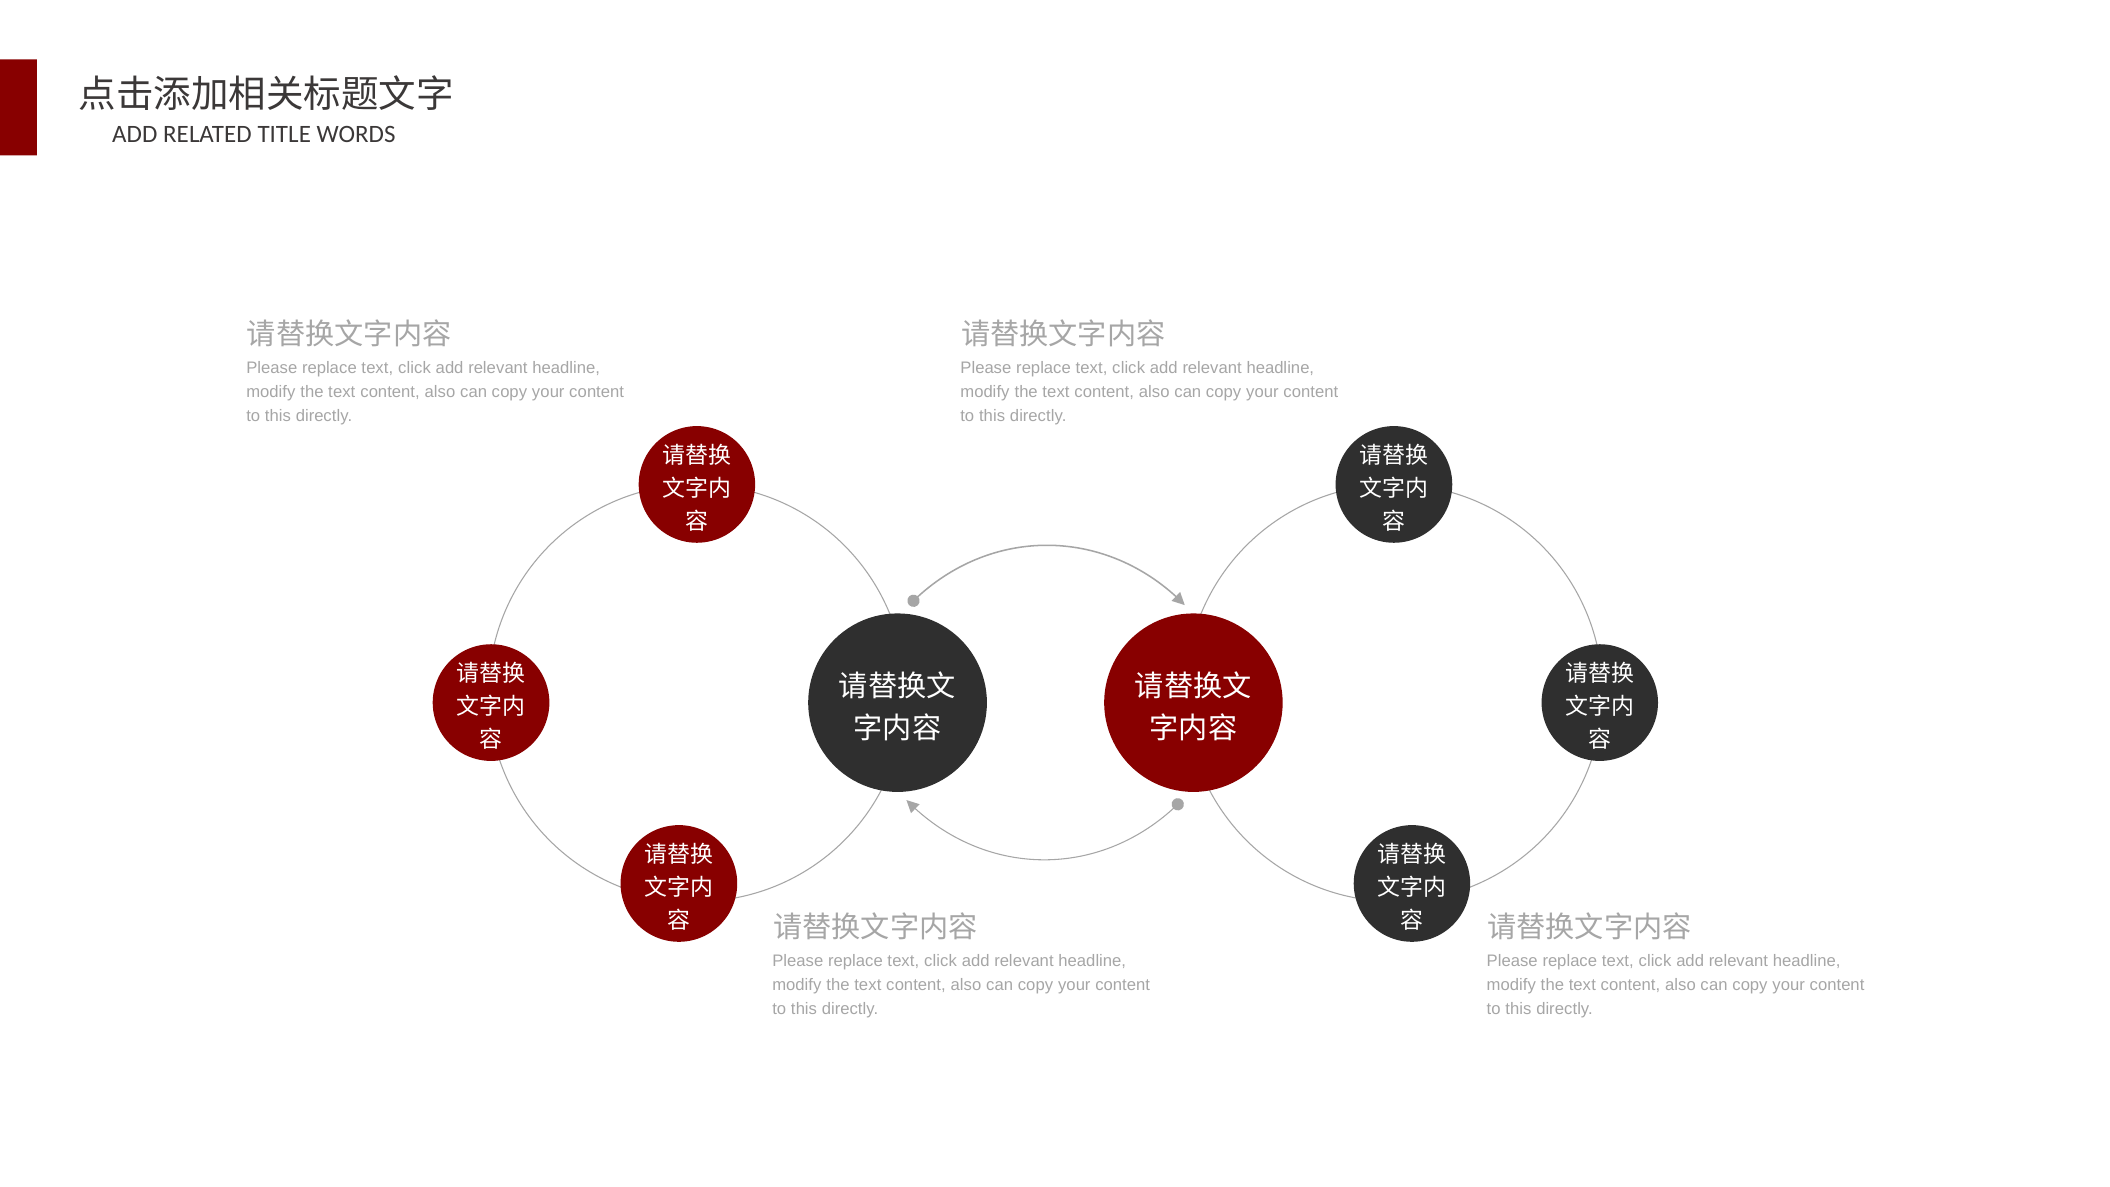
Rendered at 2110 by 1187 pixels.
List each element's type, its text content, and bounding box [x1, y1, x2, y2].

text_box Please replace text, click add relevant headline, modify the text content, also can copy your content to this directly. [246, 353, 634, 425]
text_box [494, 492, 890, 898]
text_box [907, 545, 1185, 705]
text_box 请替换文字内容 [1335, 426, 1453, 543]
text_box 请替换文字内容 [961, 308, 1167, 351]
text_box 请替换文字内容 [432, 644, 550, 761]
text_box Please replace text, click add relevant headline, modify the text content, also can copy your content to this directly. [1486, 945, 1874, 1018]
text_box 请替换文字内容 [773, 901, 978, 944]
text_box 请替换文字内容 [620, 825, 738, 942]
text_box 请替换文字内容 [808, 613, 987, 792]
text_box 请替换文字内容 [246, 308, 452, 351]
text_box 请替换文字内容 [1353, 825, 1471, 942]
text_box 请替换文字内容 [638, 426, 756, 543]
text_box 点击添加相关标题文字 [62, 61, 470, 123]
text_box 请替换文字内容 [1104, 613, 1283, 792]
text_box ADD RELATED TITLE WORDS [96, 109, 413, 156]
text_box [906, 666, 1184, 860]
text_box [1201, 492, 1597, 898]
text_box 请替换文字内容 [1541, 644, 1659, 761]
text_box Please replace text, click add relevant headline, modify the text content, also can copy your content to this directly. [772, 945, 1160, 1018]
text_box 请替换文字内容 [1487, 901, 1693, 944]
text_box Please replace text, click add relevant headline, modify the text content, also can copy your content to this directly. [960, 353, 1348, 425]
